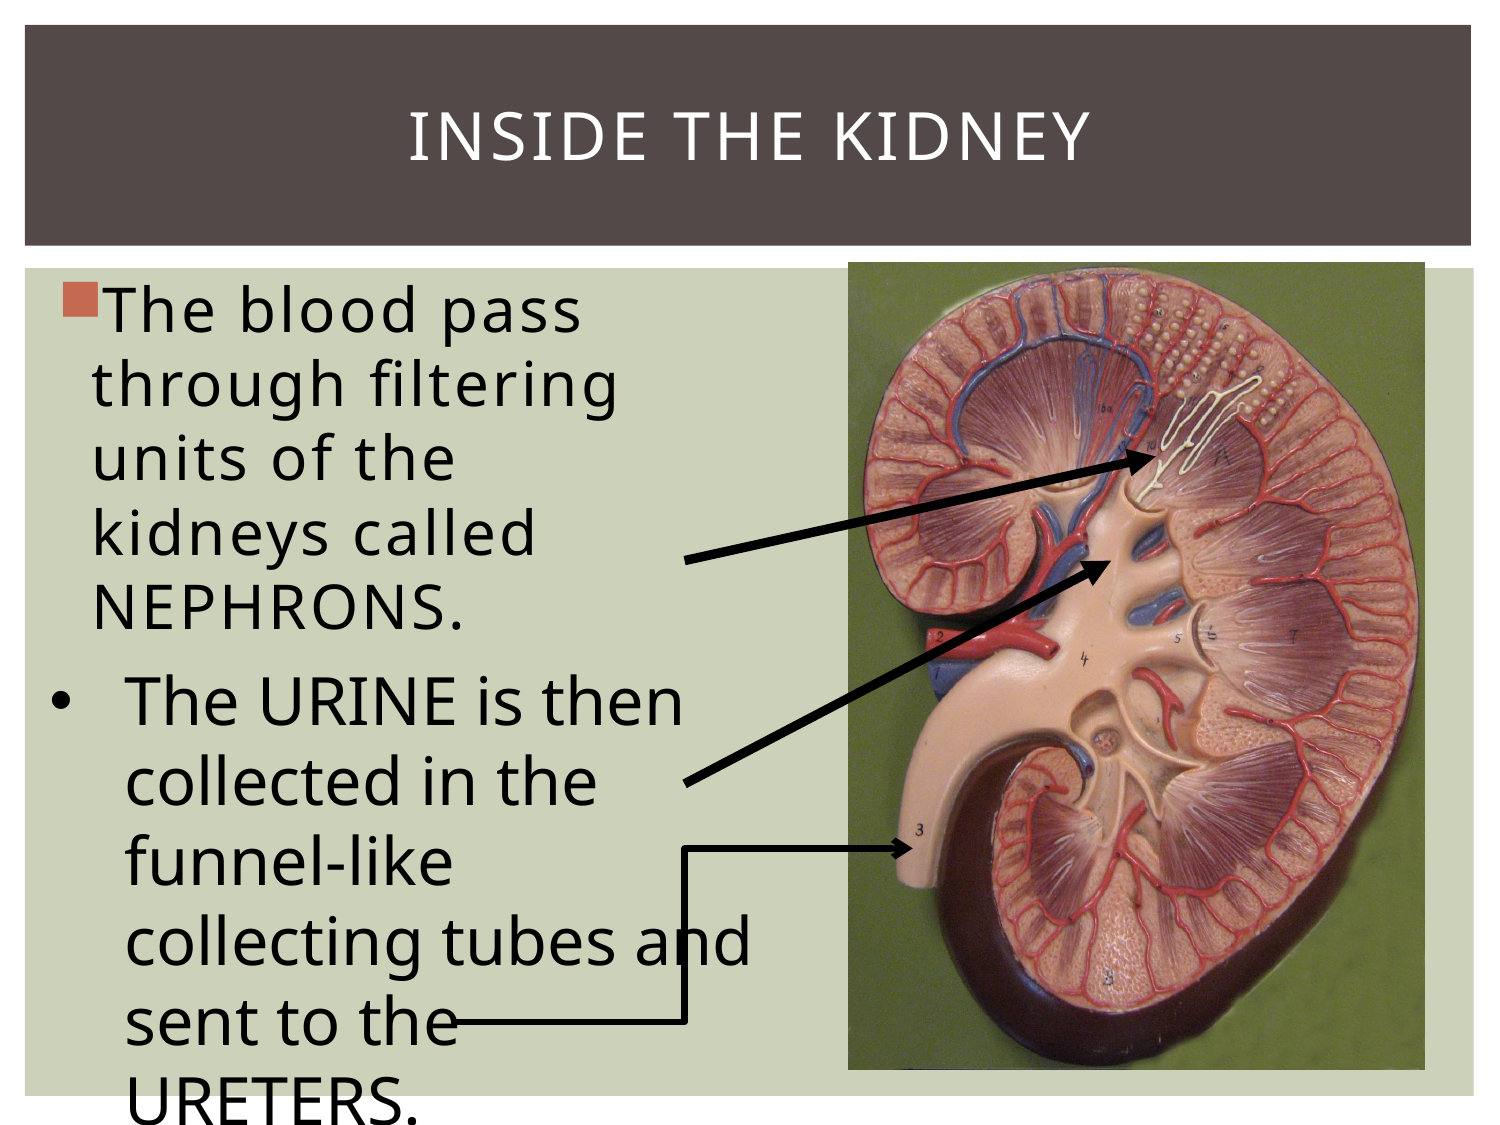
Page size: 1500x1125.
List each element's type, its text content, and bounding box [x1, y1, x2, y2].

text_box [455, 848, 913, 1023]
list The blood pass through filtering units of the kidneys called NEPHRONS. [34, 262, 735, 651]
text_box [684, 560, 1112, 785]
title Inside the Kidney [75, 72, 1425, 196]
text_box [684, 456, 1157, 561]
picture [848, 262, 1426, 1071]
text_box The URINE is then collected in the funnel-like collecting tubes and sent to the URETERS. [34, 651, 784, 1125]
